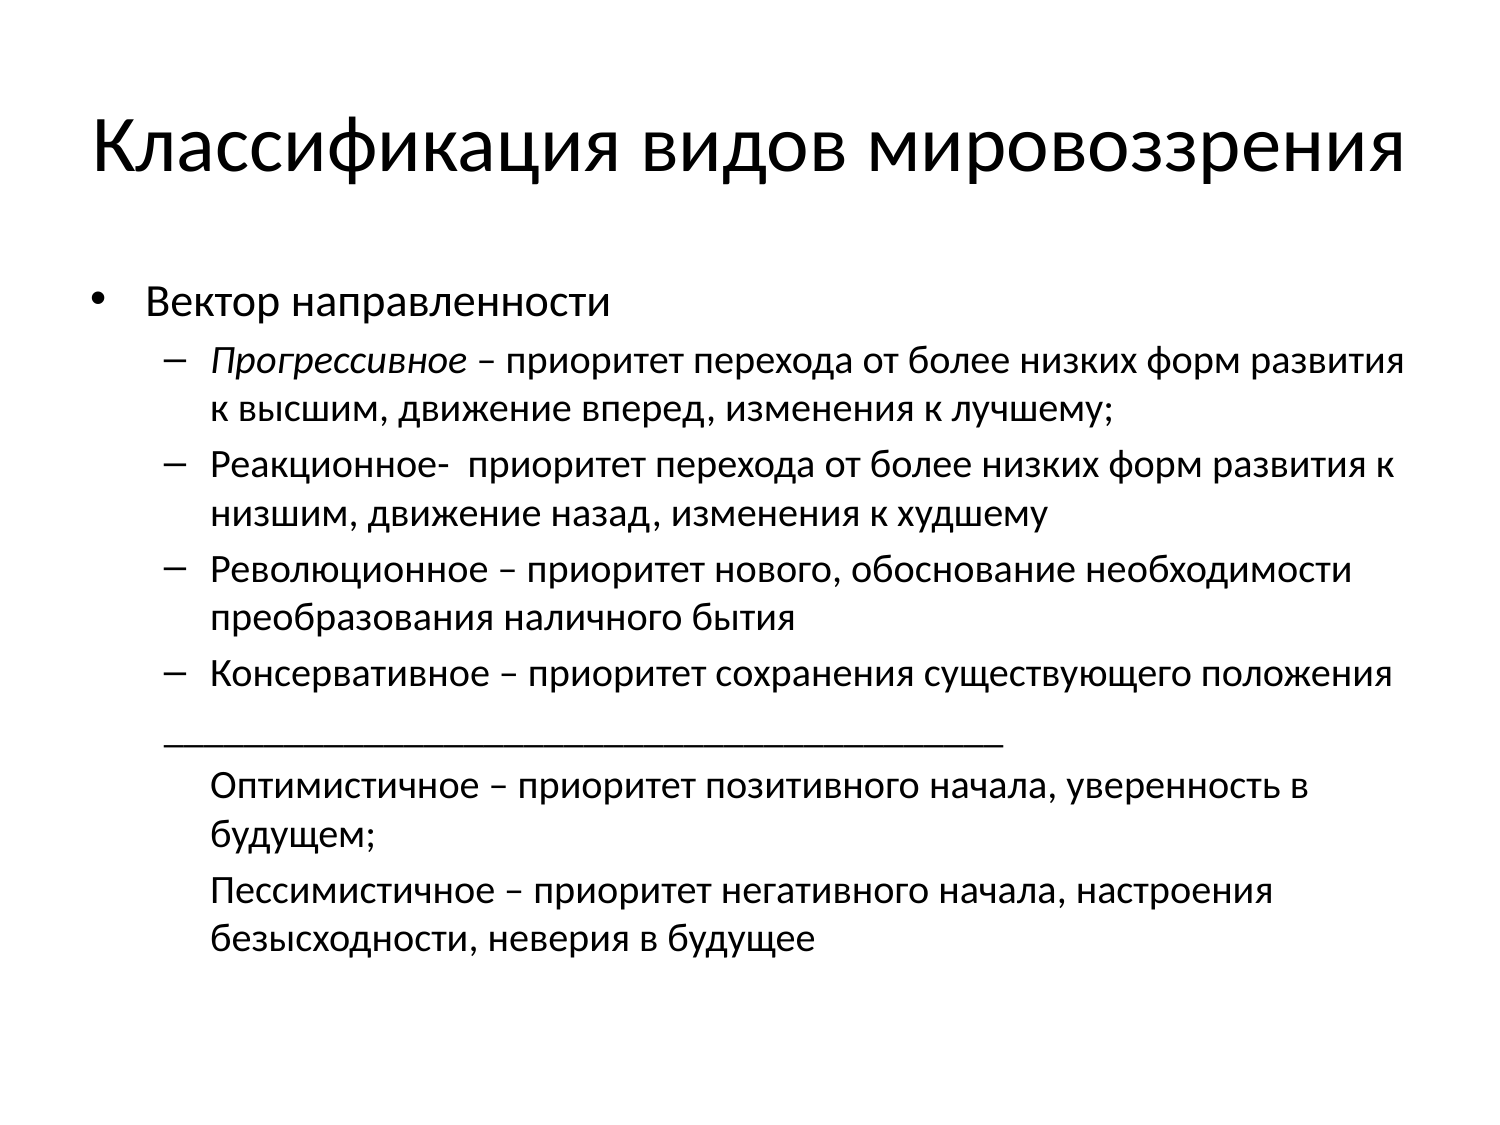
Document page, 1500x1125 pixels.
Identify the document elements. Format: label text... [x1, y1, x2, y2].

title Классификация видов мировоззрения [75, 45, 1425, 233]
list Вектор направленности Прогрессивное – приоритет перехода от более низких форм развития к высшим, движение вперед, изменения к лучшему; Реакционное- приоритет перехода от более низких форм развития к низшим, движение назад, изменения к худшему Революционное – приоритет нового, обоснование необходимости преобразования наличного бытия Консервативное – приоритет сохранения существующего положения __________________________________________ Оптимистичное – приоритет позитивного начала, уверенность в будущем; Пессимистичное – приоритет негативного начала, настроения безысходности, неверия в будущее [75, 262, 1425, 1005]
